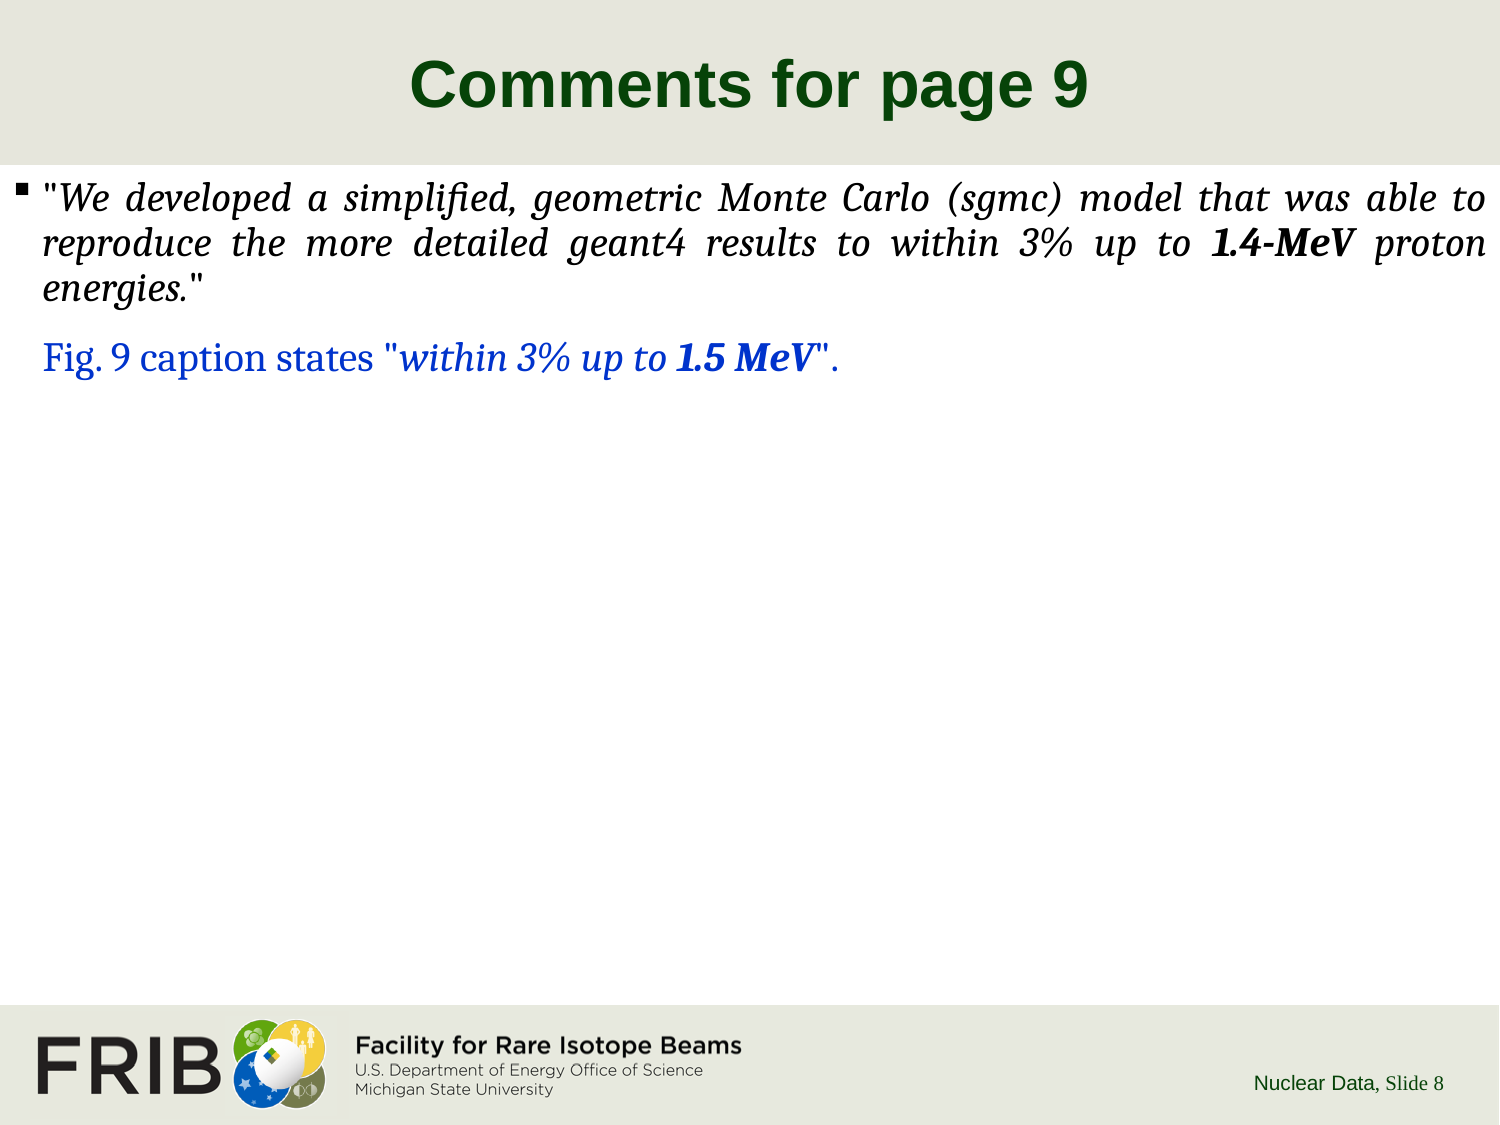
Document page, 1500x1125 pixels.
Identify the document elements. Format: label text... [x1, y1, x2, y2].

picture [0, 1005, 1499, 1125]
slide_number , Slide 8 [1374, 1042, 1500, 1103]
picture [0, 0, 1500, 165]
list "We developed a simplified, geometric Monte Carlo (sgmc) model that was able to reproduce the more detailed geant4 results to within 3% up to 1.4-MeV proton energies." Fig. 9 caption states "within 3% up to 1.5 MeV". [12, 174, 1488, 1000]
footer Nuclear Data [679, 1042, 1374, 1103]
title Comments for page 9 [11, 46, 1489, 128]
